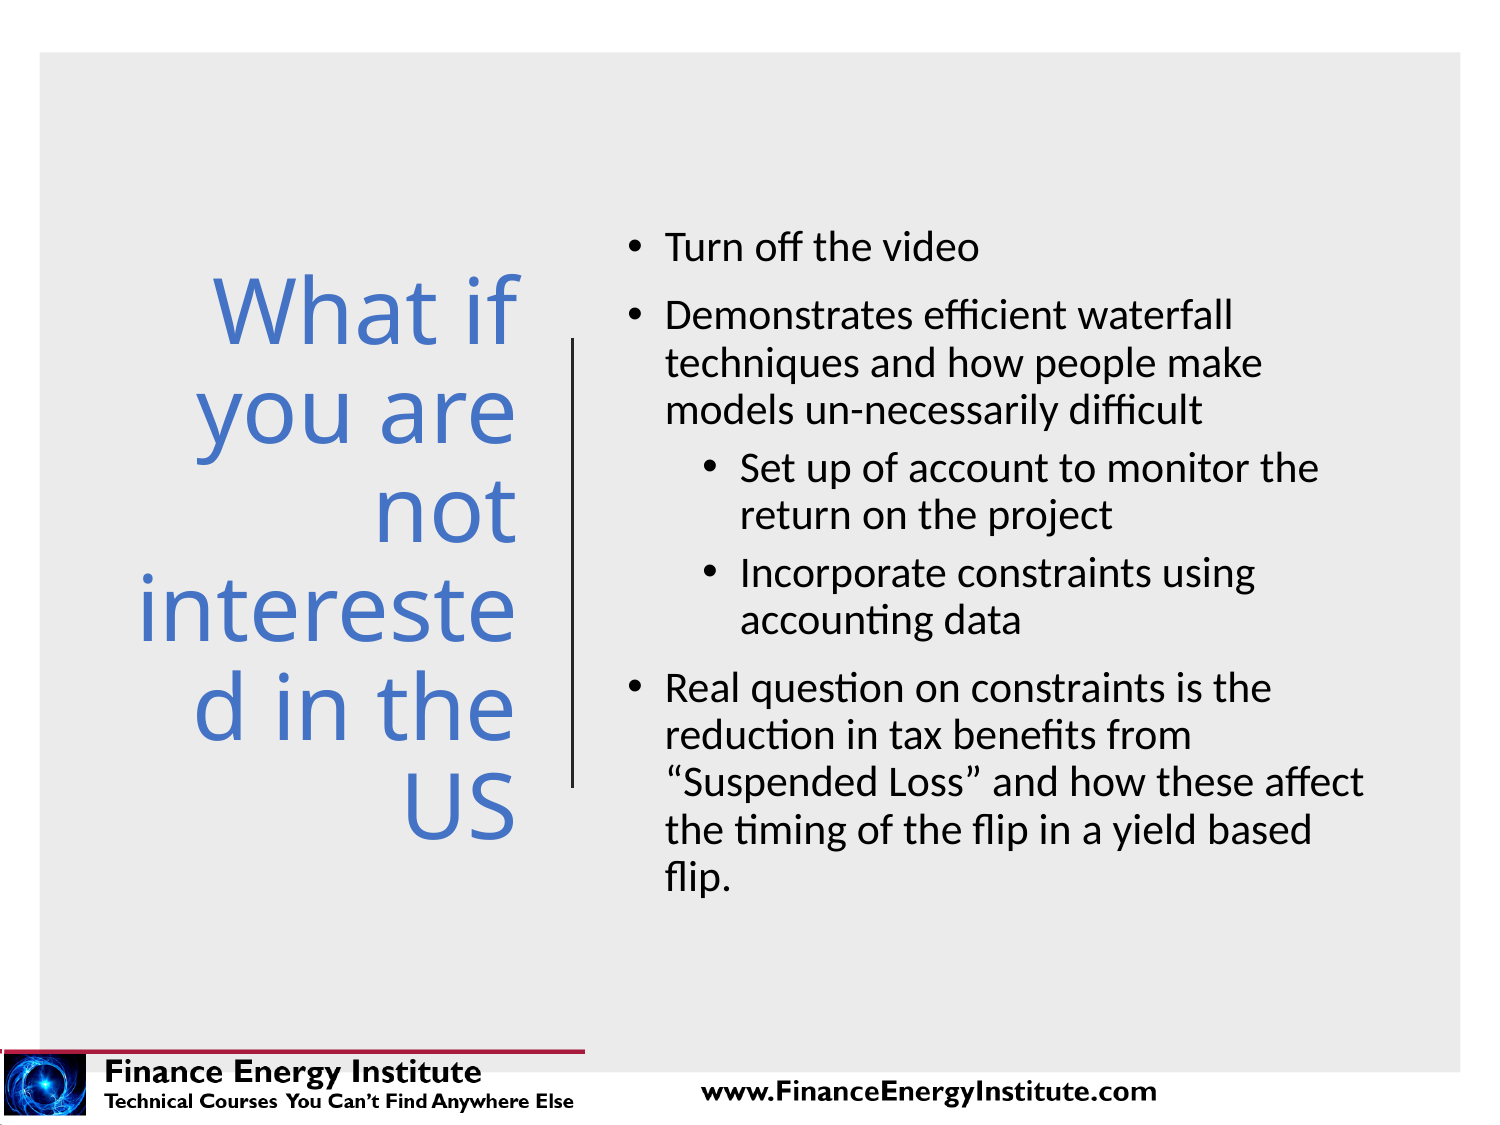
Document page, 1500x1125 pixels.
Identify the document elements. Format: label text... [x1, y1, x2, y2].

picture [696, 1074, 1166, 1112]
list Turn off the video Demonstrates efficient waterfall techniques and how people make models un-necessarily difficult Set up of account to monitor the return on the project Incorporate constraints using accounting data Real question on constraints is the reduction in tax benefits from “Suspended Loss” and how these affect the timing of the flip in a yield based flip. [612, 158, 1397, 967]
picture [0, 1042, 585, 1125]
title What if you are not interested in the US [103, 158, 533, 967]
text_box [38, 51, 1461, 1073]
